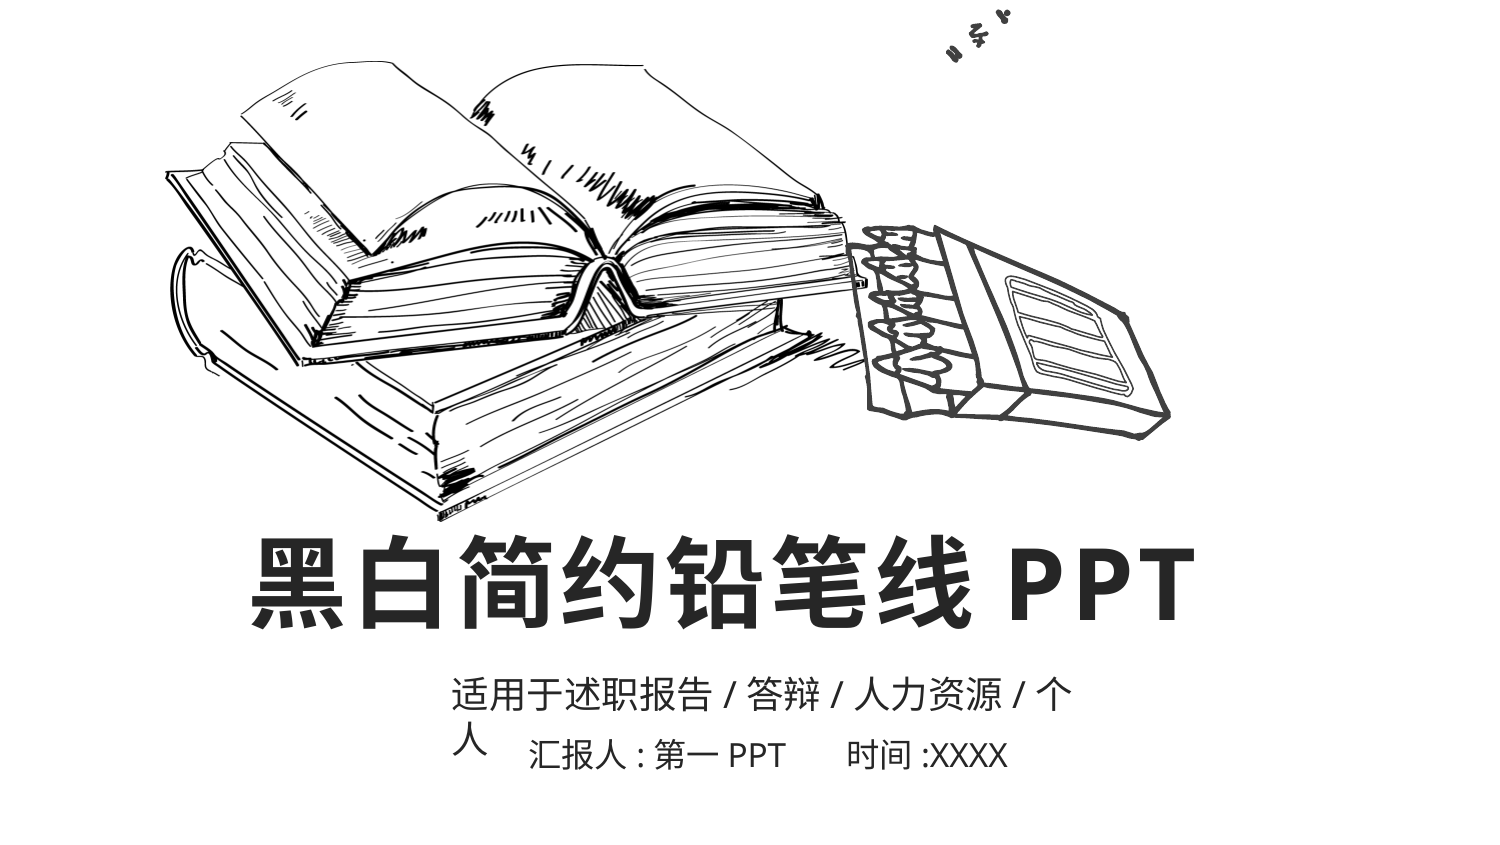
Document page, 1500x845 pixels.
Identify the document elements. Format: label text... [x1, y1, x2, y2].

text_box 汇报人:第一PPT 时间:XXXX [513, 726, 1058, 782]
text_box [798, 92, 1219, 472]
text_box 黑白简约铅笔线PPT [236, 540, 1406, 621]
picture [165, 61, 868, 523]
text_box 适用于述职报告/答辩/人力资源/个人 [436, 664, 1112, 769]
